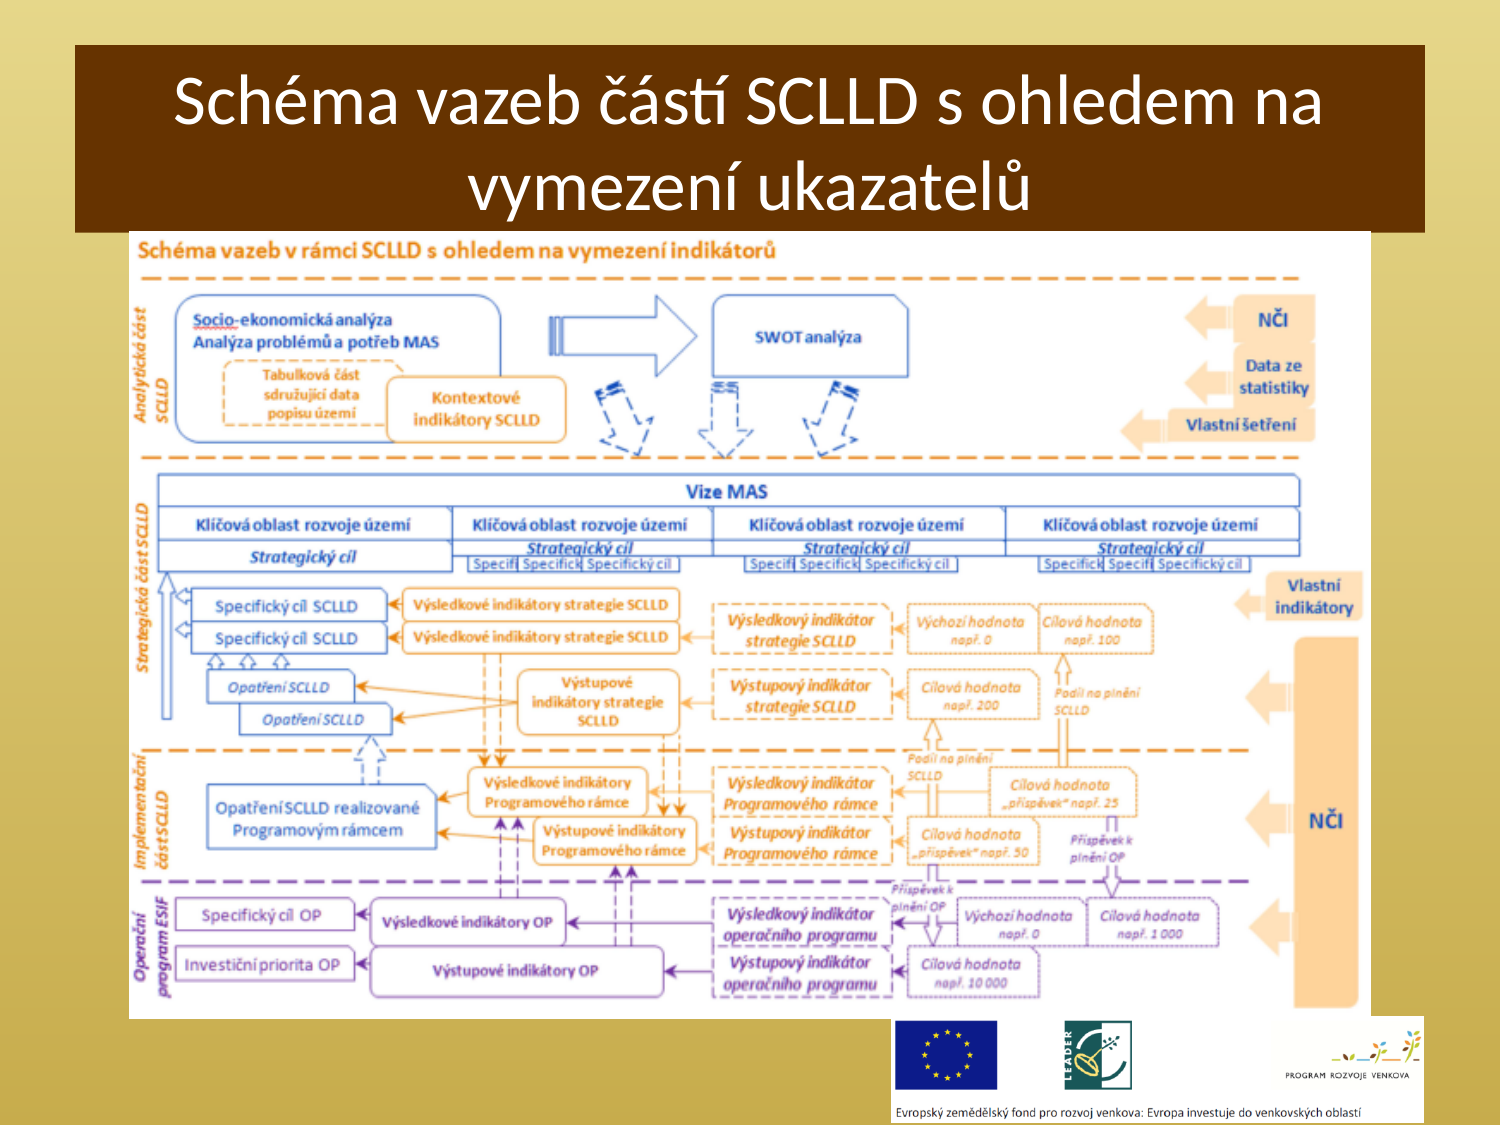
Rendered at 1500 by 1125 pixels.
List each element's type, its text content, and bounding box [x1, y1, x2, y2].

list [129, 231, 1371, 1020]
title Schéma vazeb částí SCLLD s ohledem na vymezení ukazatelů [75, 45, 1425, 233]
picture [891, 1016, 1424, 1123]
